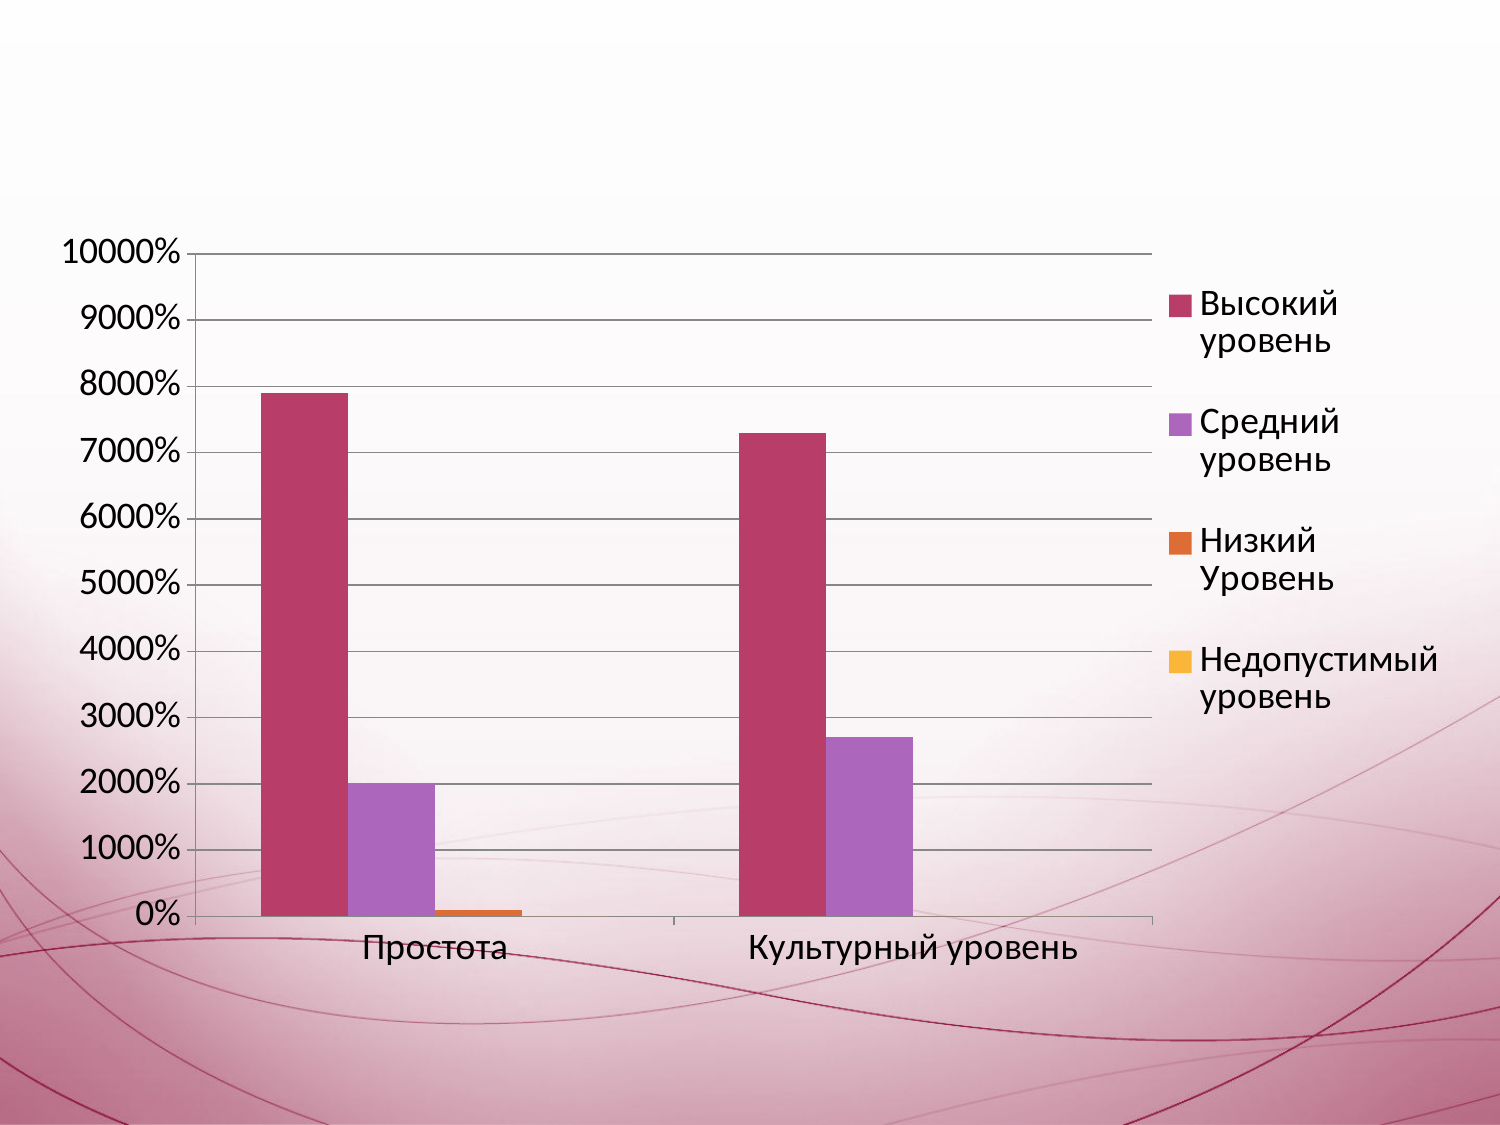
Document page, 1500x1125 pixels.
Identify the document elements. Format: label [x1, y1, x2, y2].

chart [29, 207, 1459, 1085]
